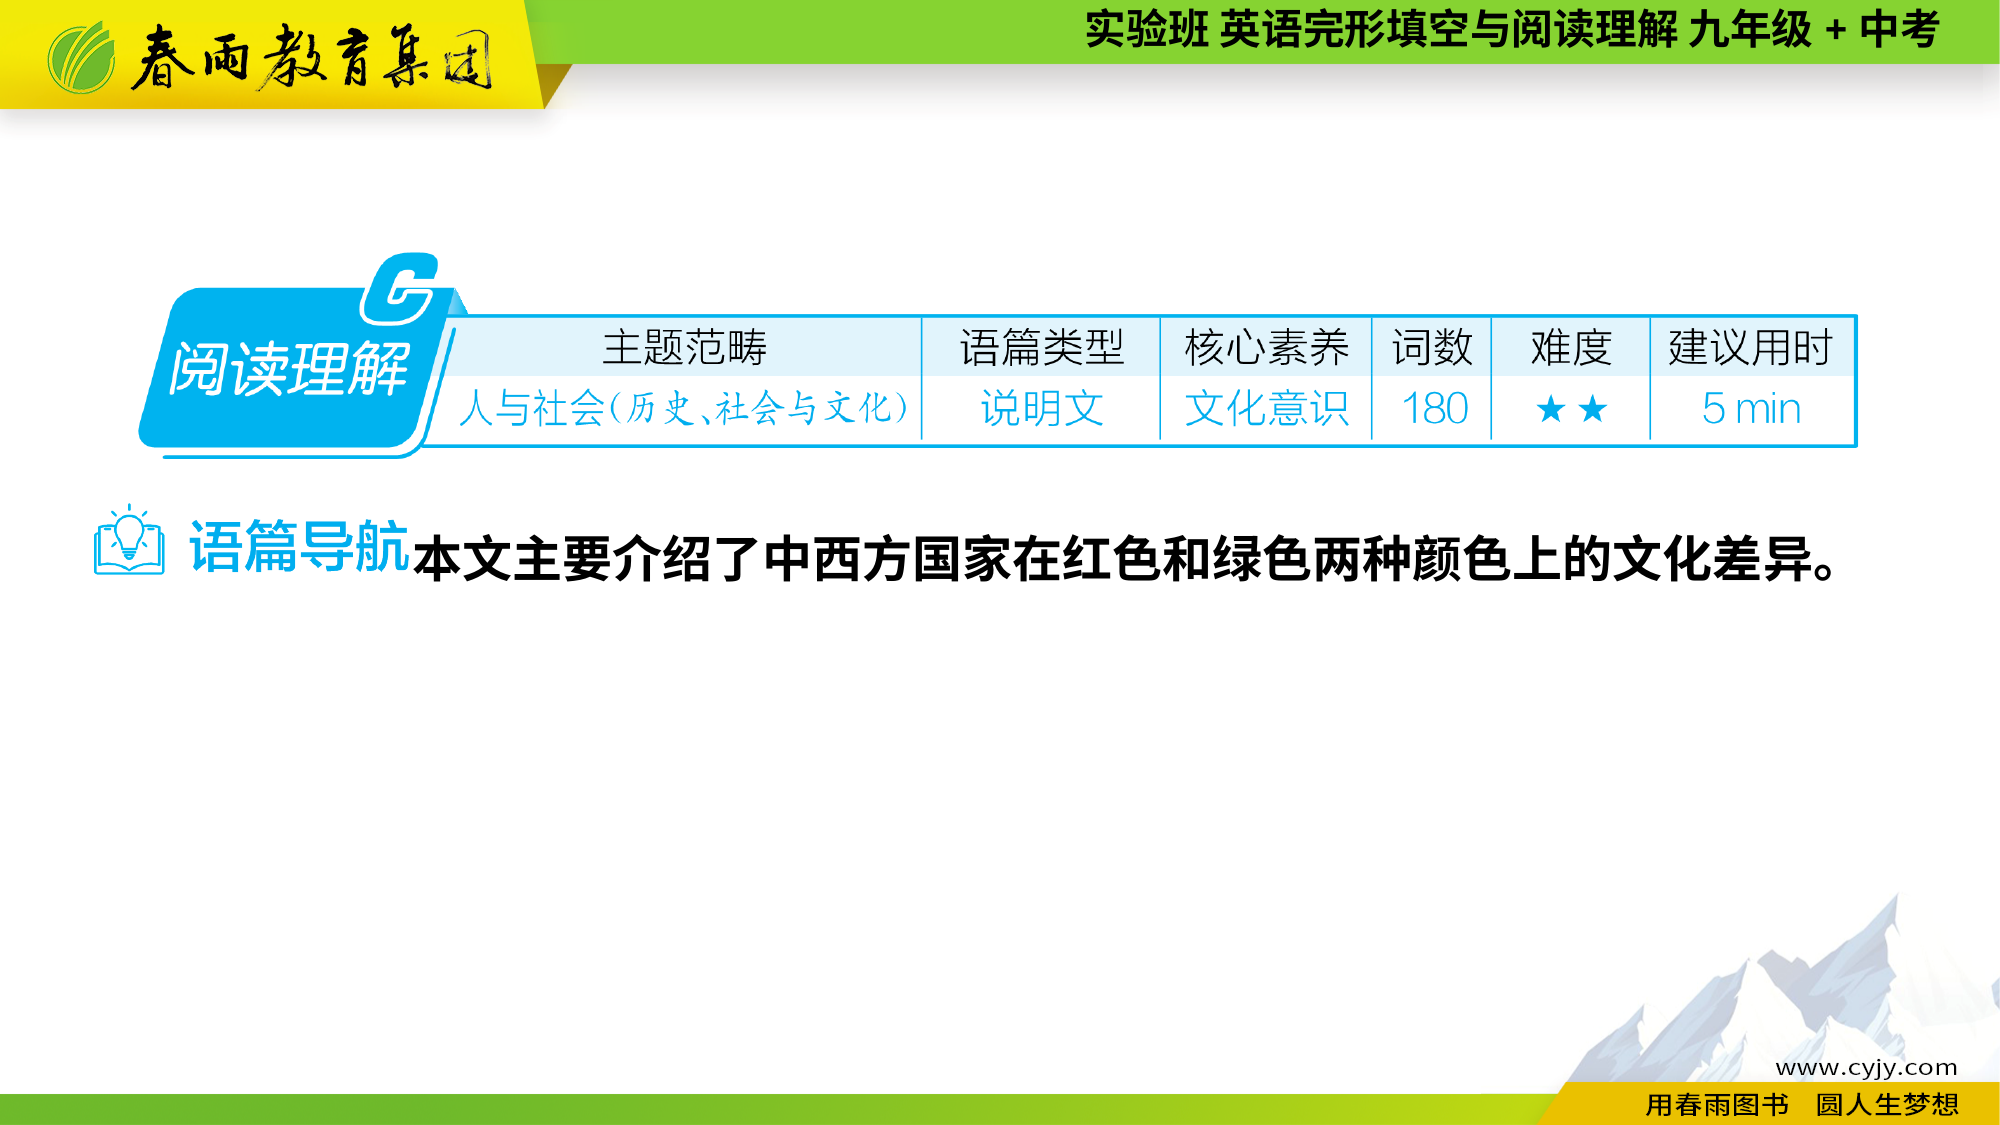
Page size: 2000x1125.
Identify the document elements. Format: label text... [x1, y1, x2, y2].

picture [0, 0, 2000, 1125]
list 本文主要介绍了中西方国家在红色和绿色两种颜色上的文化差异。 [59, 490, 1944, 585]
